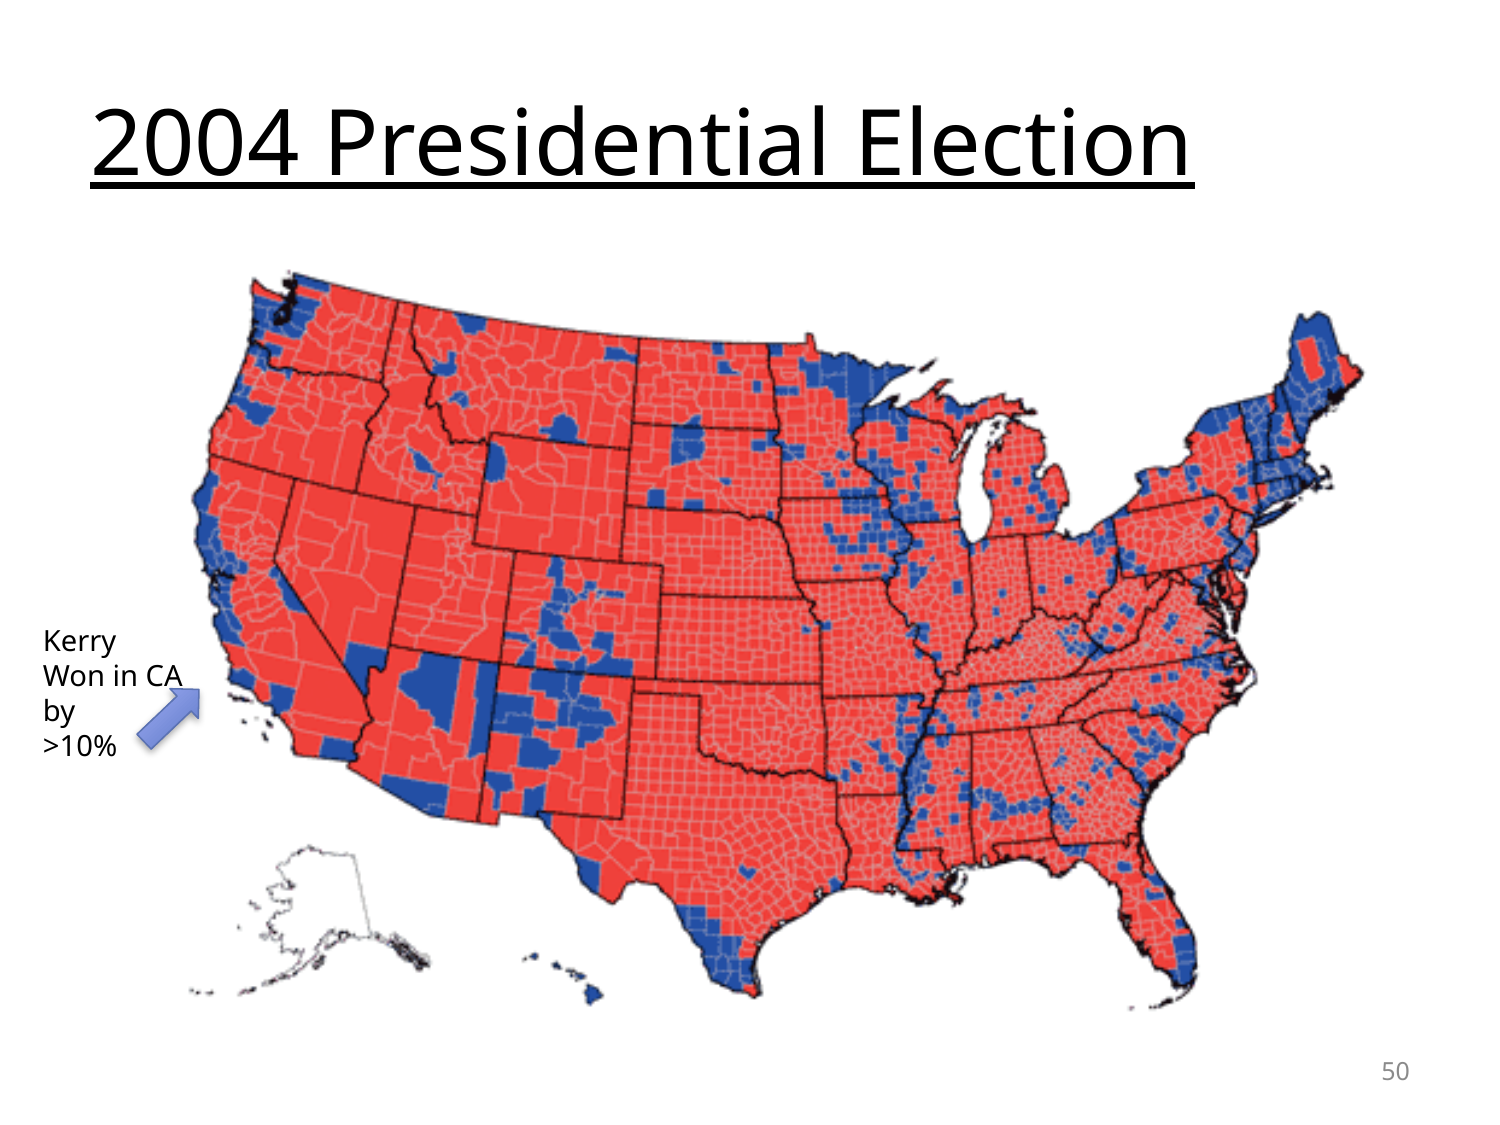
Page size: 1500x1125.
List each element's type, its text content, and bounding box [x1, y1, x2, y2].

slide_number 50 [1074, 1042, 1425, 1103]
text_box [136, 709, 162, 750]
title 2004 Presidential Election [75, 45, 1425, 233]
text_box Kerry Won in CA by >10% [28, 614, 162, 770]
picture [167, 232, 1375, 1043]
